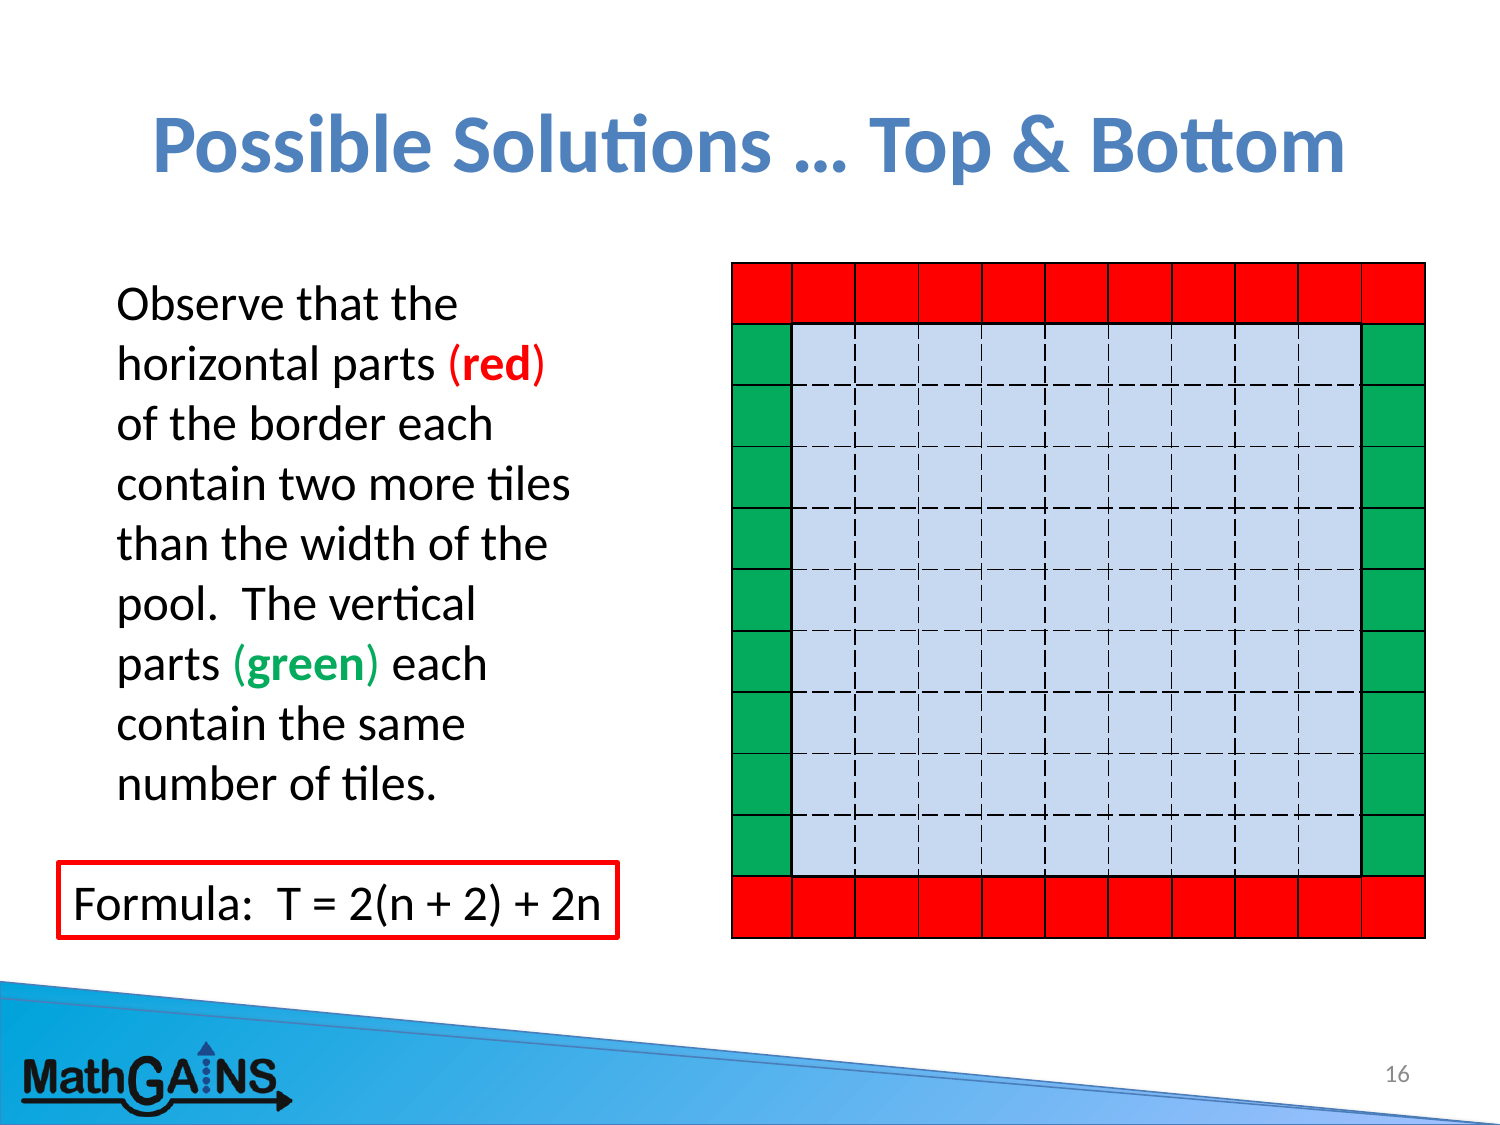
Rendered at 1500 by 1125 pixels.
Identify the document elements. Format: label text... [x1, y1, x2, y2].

table_cell [855, 446, 918, 508]
table_cell [1172, 508, 1235, 569]
table_cell [982, 569, 1045, 631]
table_cell [1172, 325, 1235, 385]
table_cell [793, 815, 855, 875]
table_cell [793, 508, 855, 569]
table_header [1109, 264, 1171, 322]
table_cell [733, 325, 790, 384]
table_cell [856, 878, 918, 937]
table_cell [793, 754, 855, 815]
table_cell [793, 385, 855, 446]
table_cell [733, 509, 790, 568]
table_header [983, 264, 1044, 322]
table_cell [733, 754, 790, 814]
table_cell [855, 569, 918, 631]
table_cell [793, 692, 855, 754]
table_cell [918, 446, 982, 508]
table_header [1046, 264, 1107, 322]
table_cell [793, 325, 855, 385]
table_cell [1298, 446, 1360, 508]
table_cell [982, 508, 1045, 569]
table_cell [1108, 631, 1172, 692]
table_cell [982, 754, 1045, 815]
table_cell [1172, 692, 1235, 754]
table_cell [855, 754, 918, 815]
table_cell [1045, 385, 1108, 446]
table_cell [1109, 878, 1171, 937]
table_cell [1045, 325, 1108, 385]
table_cell [1045, 815, 1108, 875]
table_cell [918, 569, 982, 631]
table_header [856, 264, 918, 322]
table_header [1362, 264, 1424, 323]
table_cell [1235, 385, 1298, 446]
table_cell [733, 386, 790, 446]
table_cell [1363, 693, 1424, 753]
table_cell [1363, 325, 1424, 384]
table_header [1173, 264, 1234, 322]
table_cell [1363, 509, 1424, 568]
table_cell [982, 692, 1045, 754]
table_cell [733, 632, 790, 691]
table_cell [1362, 877, 1424, 937]
table_cell [1045, 631, 1108, 692]
table_cell [1172, 385, 1235, 446]
table_cell [1172, 815, 1235, 875]
table_cell [982, 815, 1045, 875]
table_cell [983, 878, 1044, 937]
table_cell [1235, 508, 1298, 569]
table_cell [1363, 816, 1424, 875]
picture [61, 1068, 83, 1093]
table_cell [1363, 386, 1424, 446]
table_cell [918, 692, 982, 754]
table_cell [1298, 692, 1360, 754]
table_header [733, 264, 791, 323]
text_box Observe that the horizontal parts (red) of the border each contain two more tiles than the width of the pool. The vertical parts (green) each contain the same number of tiles. [101, 262, 596, 818]
table_cell [1045, 508, 1108, 569]
table_cell [1172, 446, 1235, 508]
table_cell [1045, 446, 1108, 508]
table_cell [1363, 754, 1424, 814]
table_cell [855, 325, 918, 385]
table_header [793, 264, 854, 322]
table_cell [1108, 385, 1172, 446]
table_cell [1298, 754, 1360, 815]
table_cell [1045, 754, 1108, 815]
table_cell [1235, 569, 1298, 631]
table_cell [1108, 325, 1172, 385]
table_cell [1235, 754, 1298, 815]
table_cell [1363, 447, 1424, 507]
table_cell [1046, 878, 1107, 937]
table_cell [1298, 815, 1360, 875]
table_header [919, 264, 981, 322]
table_cell [855, 692, 918, 754]
table_cell [855, 815, 918, 875]
table_cell [1045, 692, 1108, 754]
table_cell [1235, 815, 1298, 875]
table_cell [918, 815, 982, 875]
table_cell [1298, 508, 1360, 569]
table_cell [855, 631, 918, 692]
table_cell [1108, 692, 1172, 754]
table_cell [1298, 325, 1360, 385]
table_cell [1108, 446, 1172, 508]
table_cell [982, 446, 1045, 508]
table_cell [1299, 878, 1361, 937]
table_cell [918, 631, 982, 692]
table_cell [733, 816, 790, 875]
table_cell [793, 446, 855, 508]
table_cell [733, 447, 790, 507]
table_cell [733, 877, 791, 937]
table_cell [733, 693, 790, 753]
table_cell [855, 508, 918, 569]
table_cell [1298, 569, 1360, 631]
table_cell [918, 754, 982, 815]
text_box Formula: T = 2(n + 2) + 2n [58, 862, 618, 938]
table_cell [1108, 754, 1172, 815]
table_cell [855, 385, 918, 446]
table_cell [982, 325, 1045, 385]
table_cell [1235, 325, 1298, 385]
table_cell [918, 508, 982, 569]
table_cell [1235, 446, 1298, 508]
table_cell [1363, 632, 1424, 691]
table_cell [1172, 631, 1235, 692]
table_cell [1172, 569, 1235, 631]
table_cell [1363, 570, 1424, 630]
table_cell [1235, 692, 1298, 754]
table_cell [793, 878, 854, 937]
table_cell [1108, 815, 1172, 875]
table_cell [1236, 878, 1297, 937]
table_cell [919, 878, 981, 937]
table_cell [1172, 754, 1235, 815]
picture [25, 1060, 56, 1093]
table_cell [1045, 569, 1108, 631]
table_cell [1235, 631, 1298, 692]
table_header [1236, 264, 1297, 322]
table_header [1299, 264, 1361, 322]
slide_number 16 [1074, 1042, 1425, 1103]
table_cell [793, 631, 855, 692]
title Possible Solutions … Top & Bottom [75, 45, 1425, 233]
table_cell [1108, 569, 1172, 631]
table_cell [1298, 385, 1360, 446]
picture [22, 1041, 293, 1117]
table_cell [918, 385, 982, 446]
table_cell [982, 385, 1045, 446]
table_cell [1173, 878, 1234, 937]
table_cell [733, 570, 790, 630]
table_cell [1298, 631, 1360, 692]
table_cell [1108, 508, 1172, 569]
table_cell [982, 631, 1045, 692]
table_cell [793, 569, 855, 631]
table_cell [918, 325, 982, 385]
